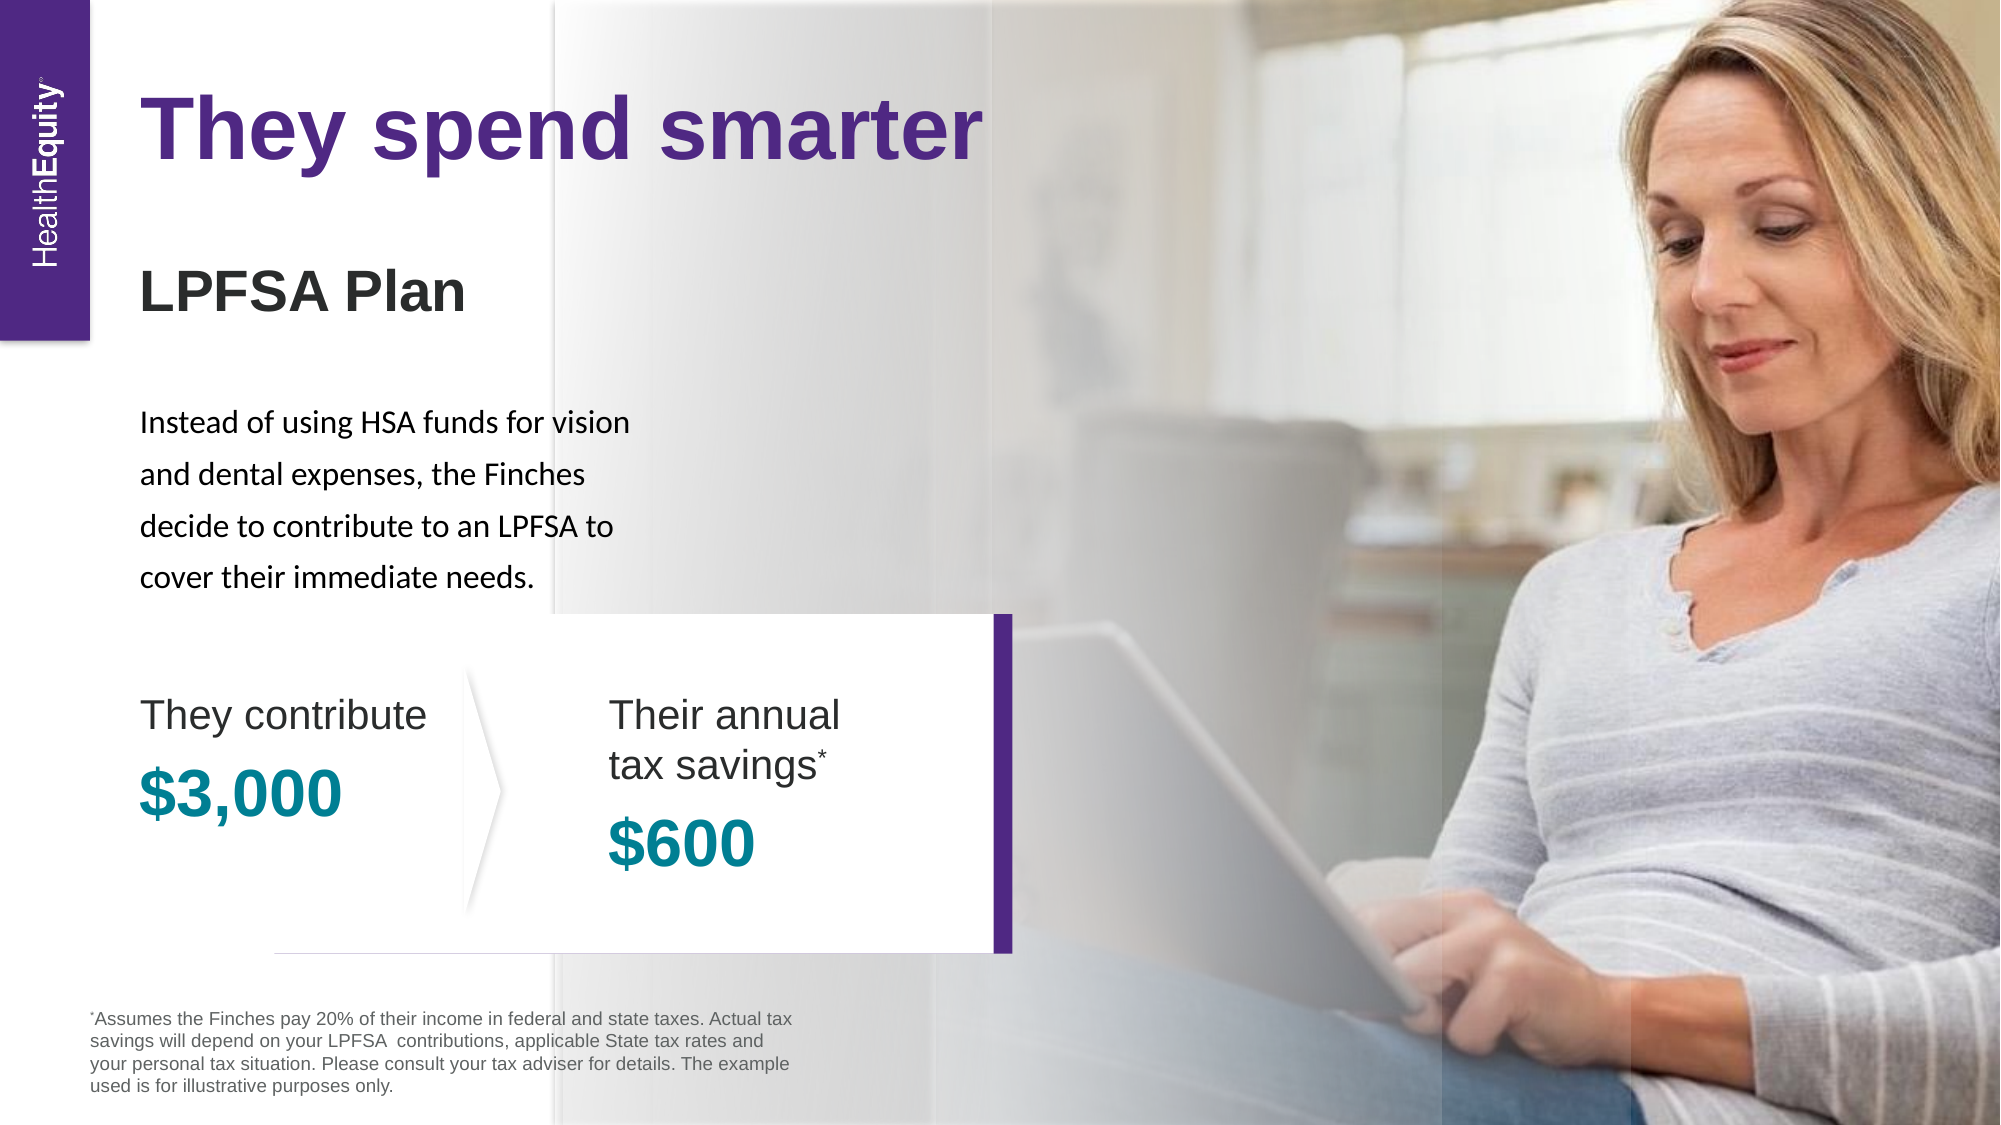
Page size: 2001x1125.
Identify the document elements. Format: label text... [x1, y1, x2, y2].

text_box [555, 0, 992, 612]
picture [33, 78, 64, 266]
picture [992, 0, 2000, 1125]
list 1Assumes they pays 30% of his income in federal, state and social security taxes. Actual tax savings will depend on your contributions, applicable state tax rates and your personal tax situation. Please consult your tax adviser for details. [140, 577, 550, 608]
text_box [139, 613, 1013, 955]
text_box *Assumes the Finches pay 20% of their income in federal and state taxes. Actual tax savings will depend on your LPFSA contributions, applicable State tax rates and your personal tax situation. Please consult your tax adviser for details. The example used is for illustrative purposes only. [75, 999, 550, 1105]
text_box LPFSA Plan Instead of using HSA funds for vision and dental expenses, the Finches decide to contribute to an LPFSA to cover their immediate needs. [139, 239, 550, 577]
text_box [555, 963, 992, 1125]
title They spend smarter [140, 60, 550, 171]
